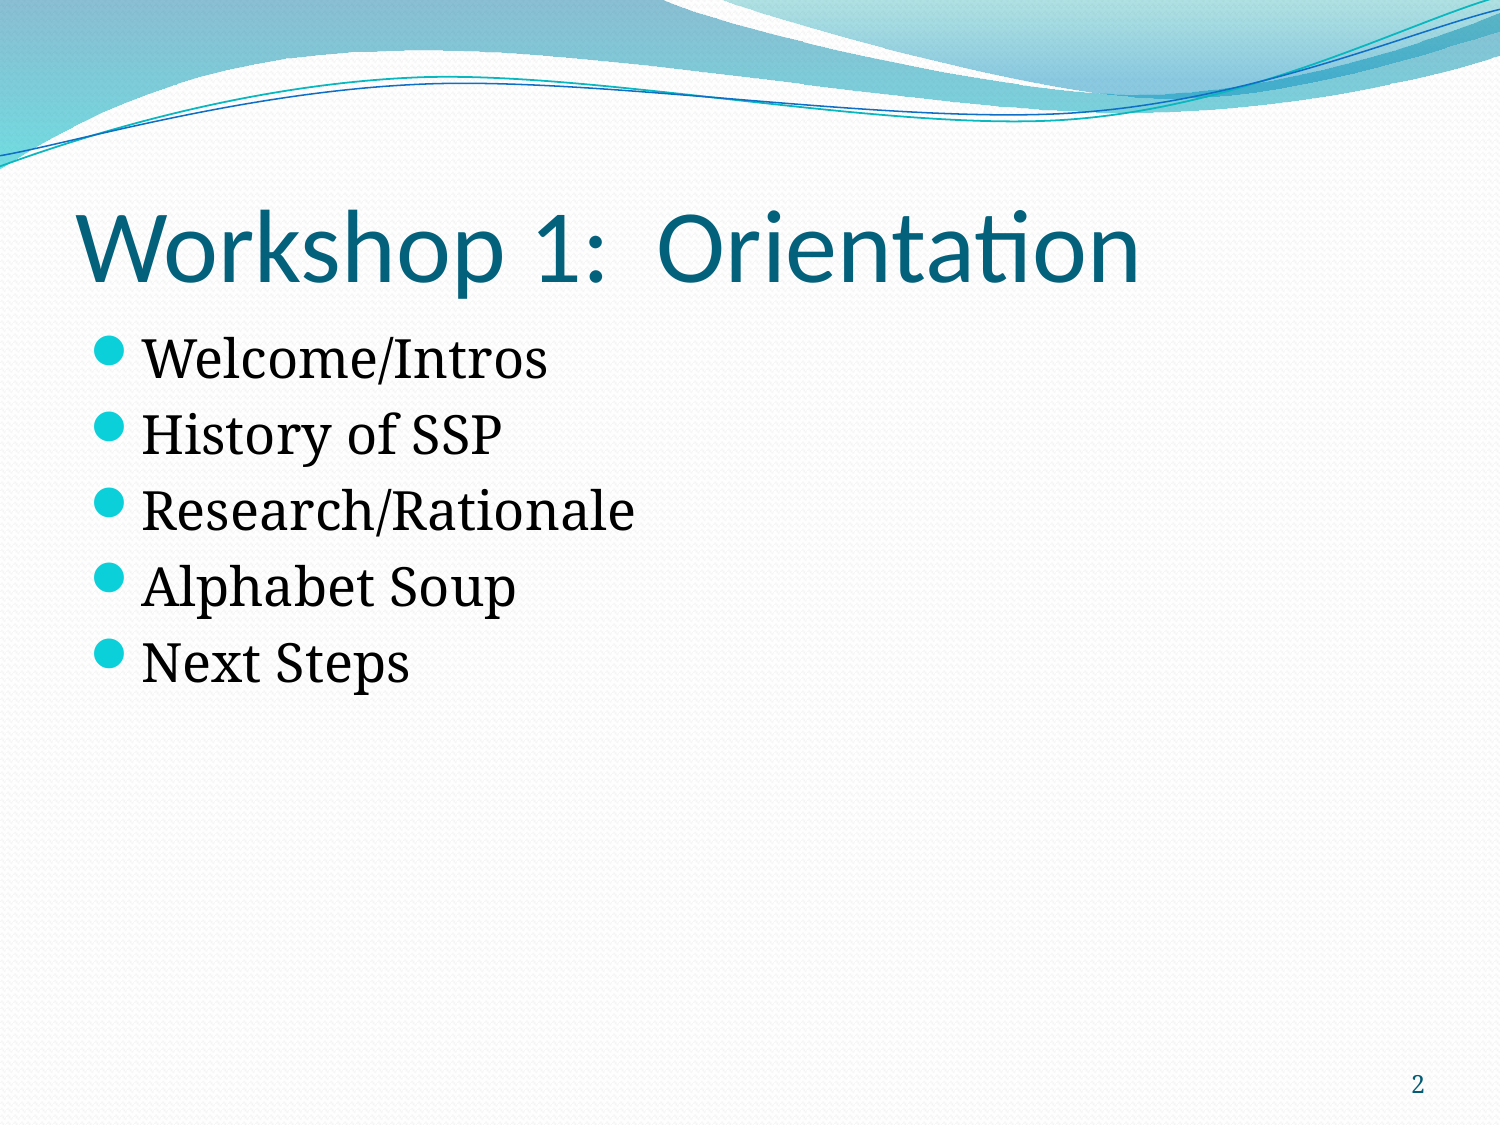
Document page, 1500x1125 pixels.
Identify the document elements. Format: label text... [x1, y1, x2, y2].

list Welcome/Intros History of SSP Research/Rationale Alphabet Soup Next Steps [75, 317, 1425, 1038]
title Workshop 1: Orientation [75, 115, 1425, 303]
slide_number 2 [1299, 1042, 1425, 1103]
